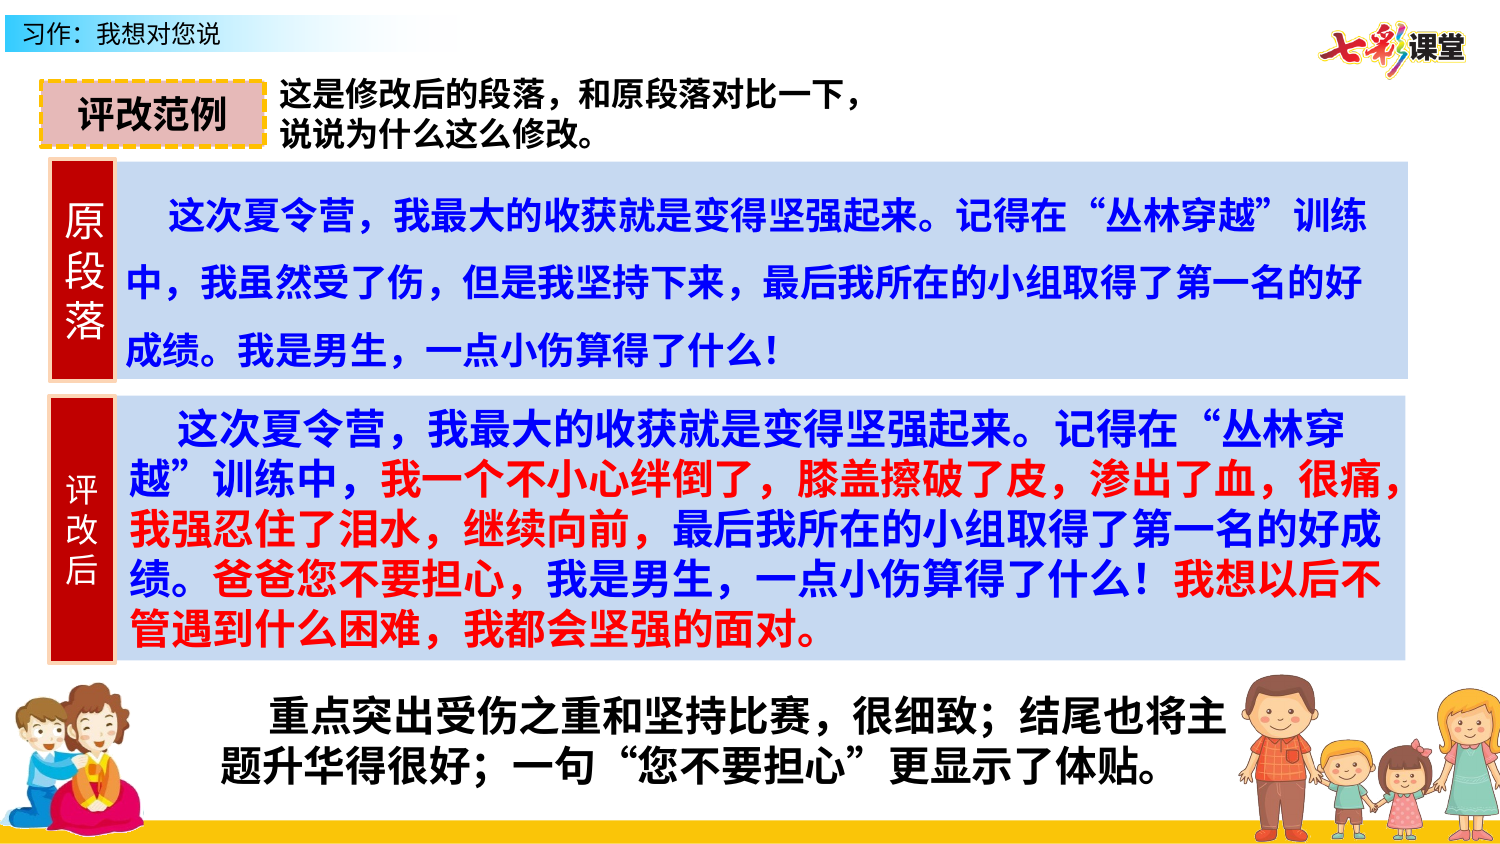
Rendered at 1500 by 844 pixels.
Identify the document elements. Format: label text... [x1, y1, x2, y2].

text_box 评改范例 [39, 79, 264, 149]
text_box 评改后 [47, 394, 117, 665]
picture [1226, 608, 1500, 844]
text_box 这是修改后的段落，和原段落对比一下， 说说为什么这么修改。 [264, 65, 1339, 161]
text_box 这次夏令营，我最大的收获就是变得坚强起来。记得在“丛林穿越”训练中，我虽然受了伤，但是我坚持下来，最后我所在的小组取得了第一名的好成绩。我是男生，一点小伤算得了什么！ [117, 161, 1408, 379]
picture [1316, 20, 1468, 80]
text_box 原段落 [48, 157, 117, 383]
text_box 重点突出受伤之重和坚持比赛，很细致；结尾也将主题升华得很好；一句“您不要担心”更显示了体贴。 [205, 682, 1258, 798]
text_box 这次夏令营，我最大的收获就是变得坚强起来。记得在“丛林穿越”训练中，我一个不小心绊倒了，膝盖擦破了皮，渗出了血，很痛，我强忍住了泪水，继续向前，最后我所在的小组取得了第一名的好成绩。爸爸您不要担心，我是男生，一点小伤算得了什么！我想以后不管遇到什么困难，我都会坚强的面对。 [117, 395, 1406, 661]
picture [0, 672, 144, 844]
